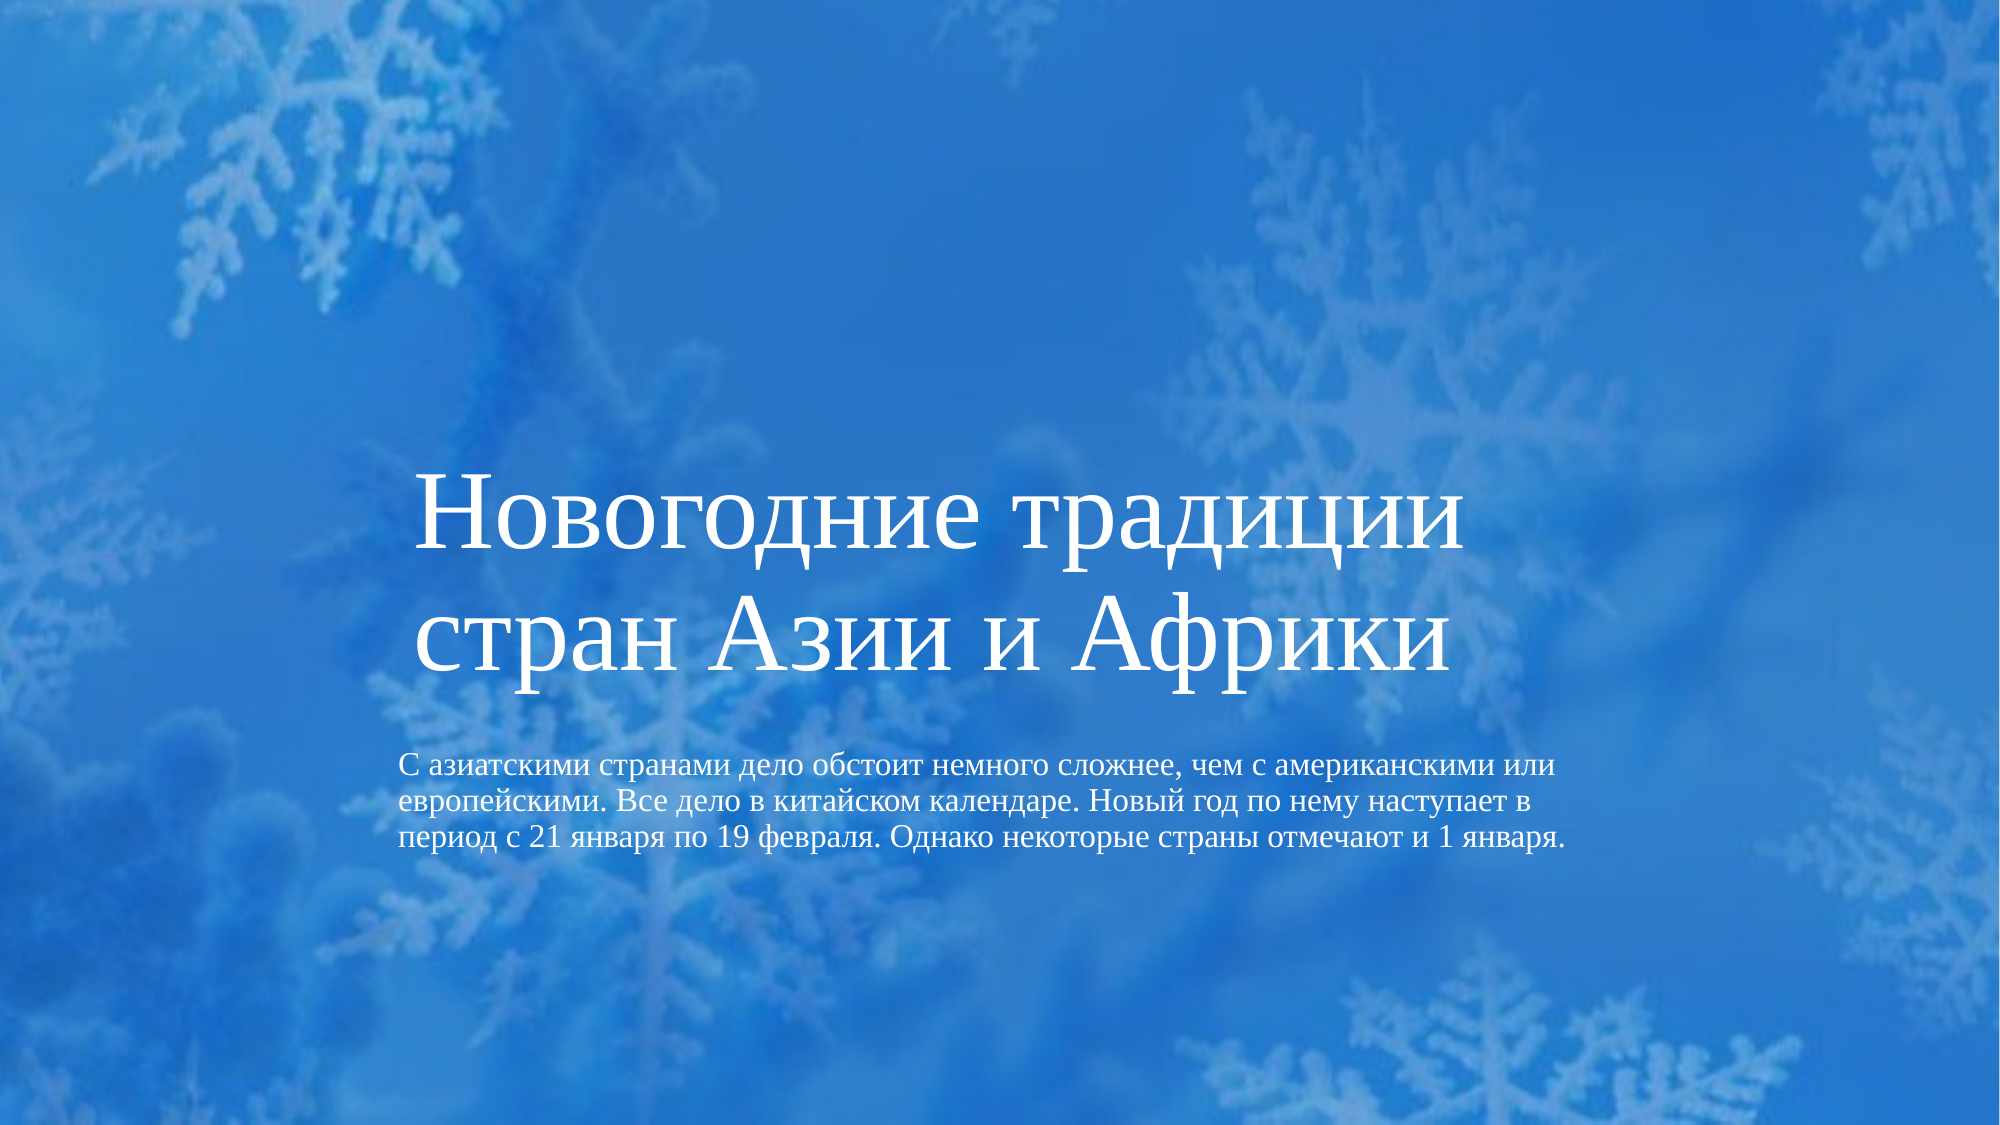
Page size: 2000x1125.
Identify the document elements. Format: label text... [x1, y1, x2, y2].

subtitle С азиатскими странами дело обстоит немного сложнее, чем с американскими или европейскими. Все дело в китайском календаре. Новый год по нему наступает в период с 21 января по 19 февраля. Однако некоторые страны отмечают и 1 января. [383, 739, 1617, 923]
title Новогодние традиции стран Азии и Африки [398, 262, 1765, 703]
picture [0, 0, 2000, 1125]
